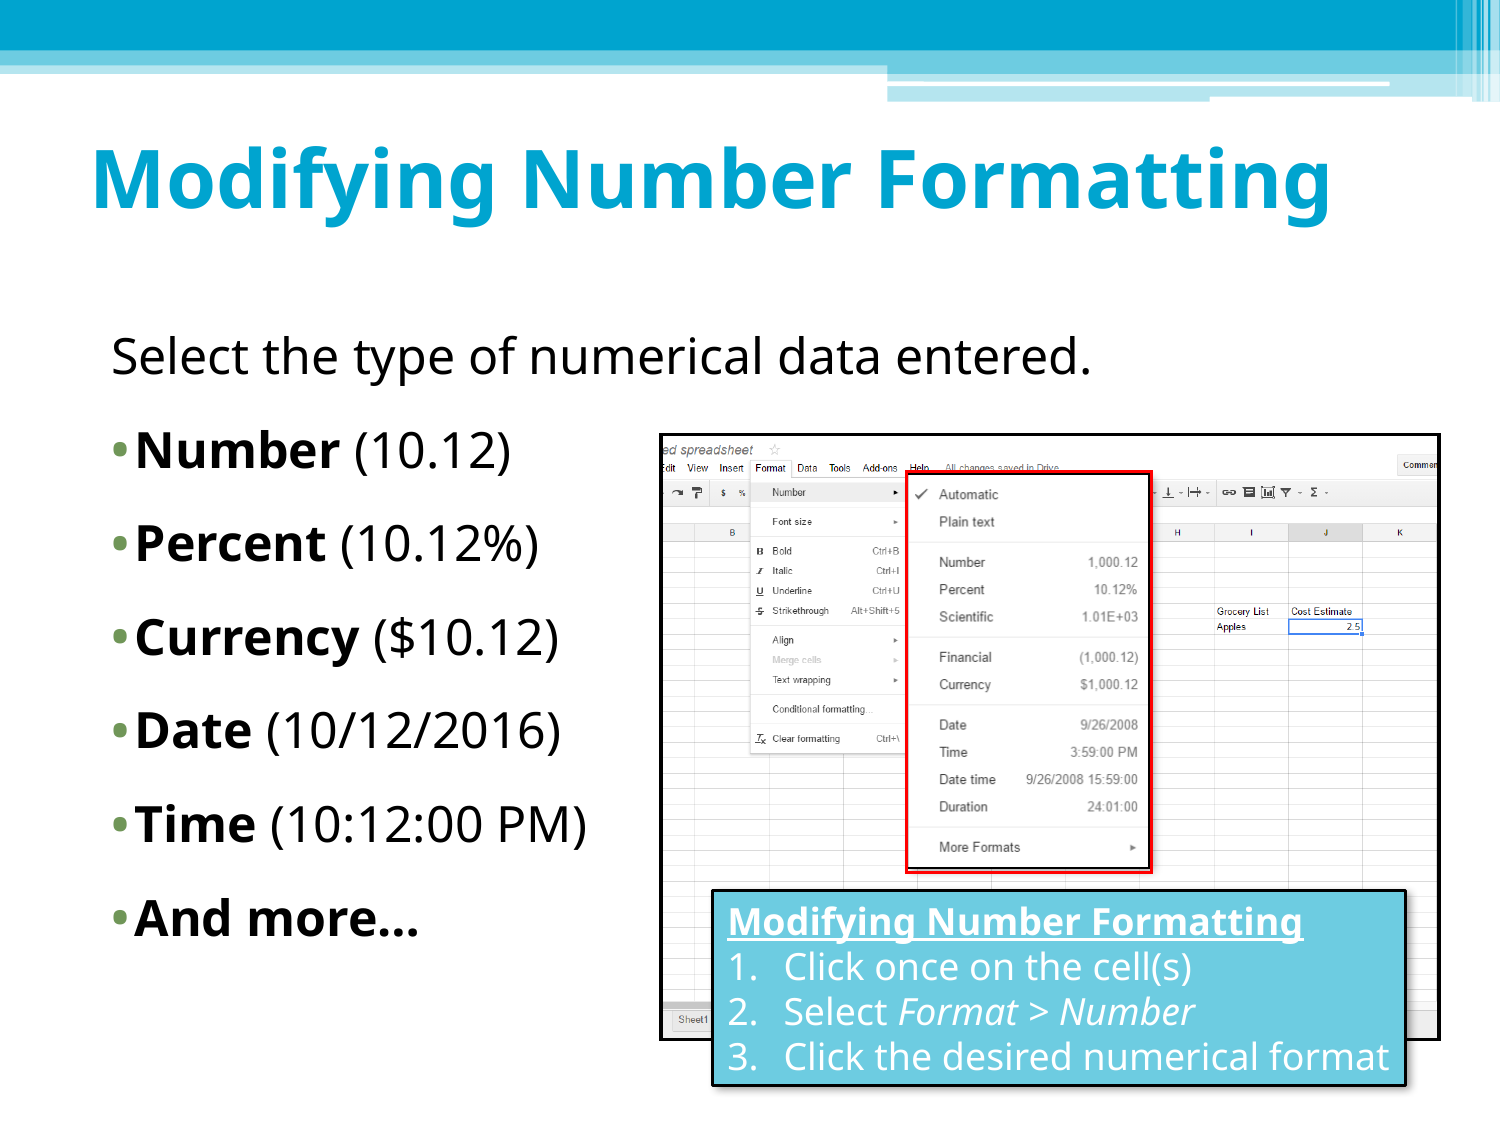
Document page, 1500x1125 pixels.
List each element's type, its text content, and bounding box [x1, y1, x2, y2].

title Modifying Number Formatting [75, 90, 1500, 263]
list Select the type of numerical data entered. Number (10.12) Percent (10.12%) Currency ($10.12) Date (10/12/2016) Time (10:12:00 PM) And more… [75, 287, 1418, 1000]
text_box Modifying Number Formatting Click once on the cell(s) Select Format > Number Click the desired numerical format [712, 1038, 1406, 1086]
picture [662, 435, 1438, 1038]
